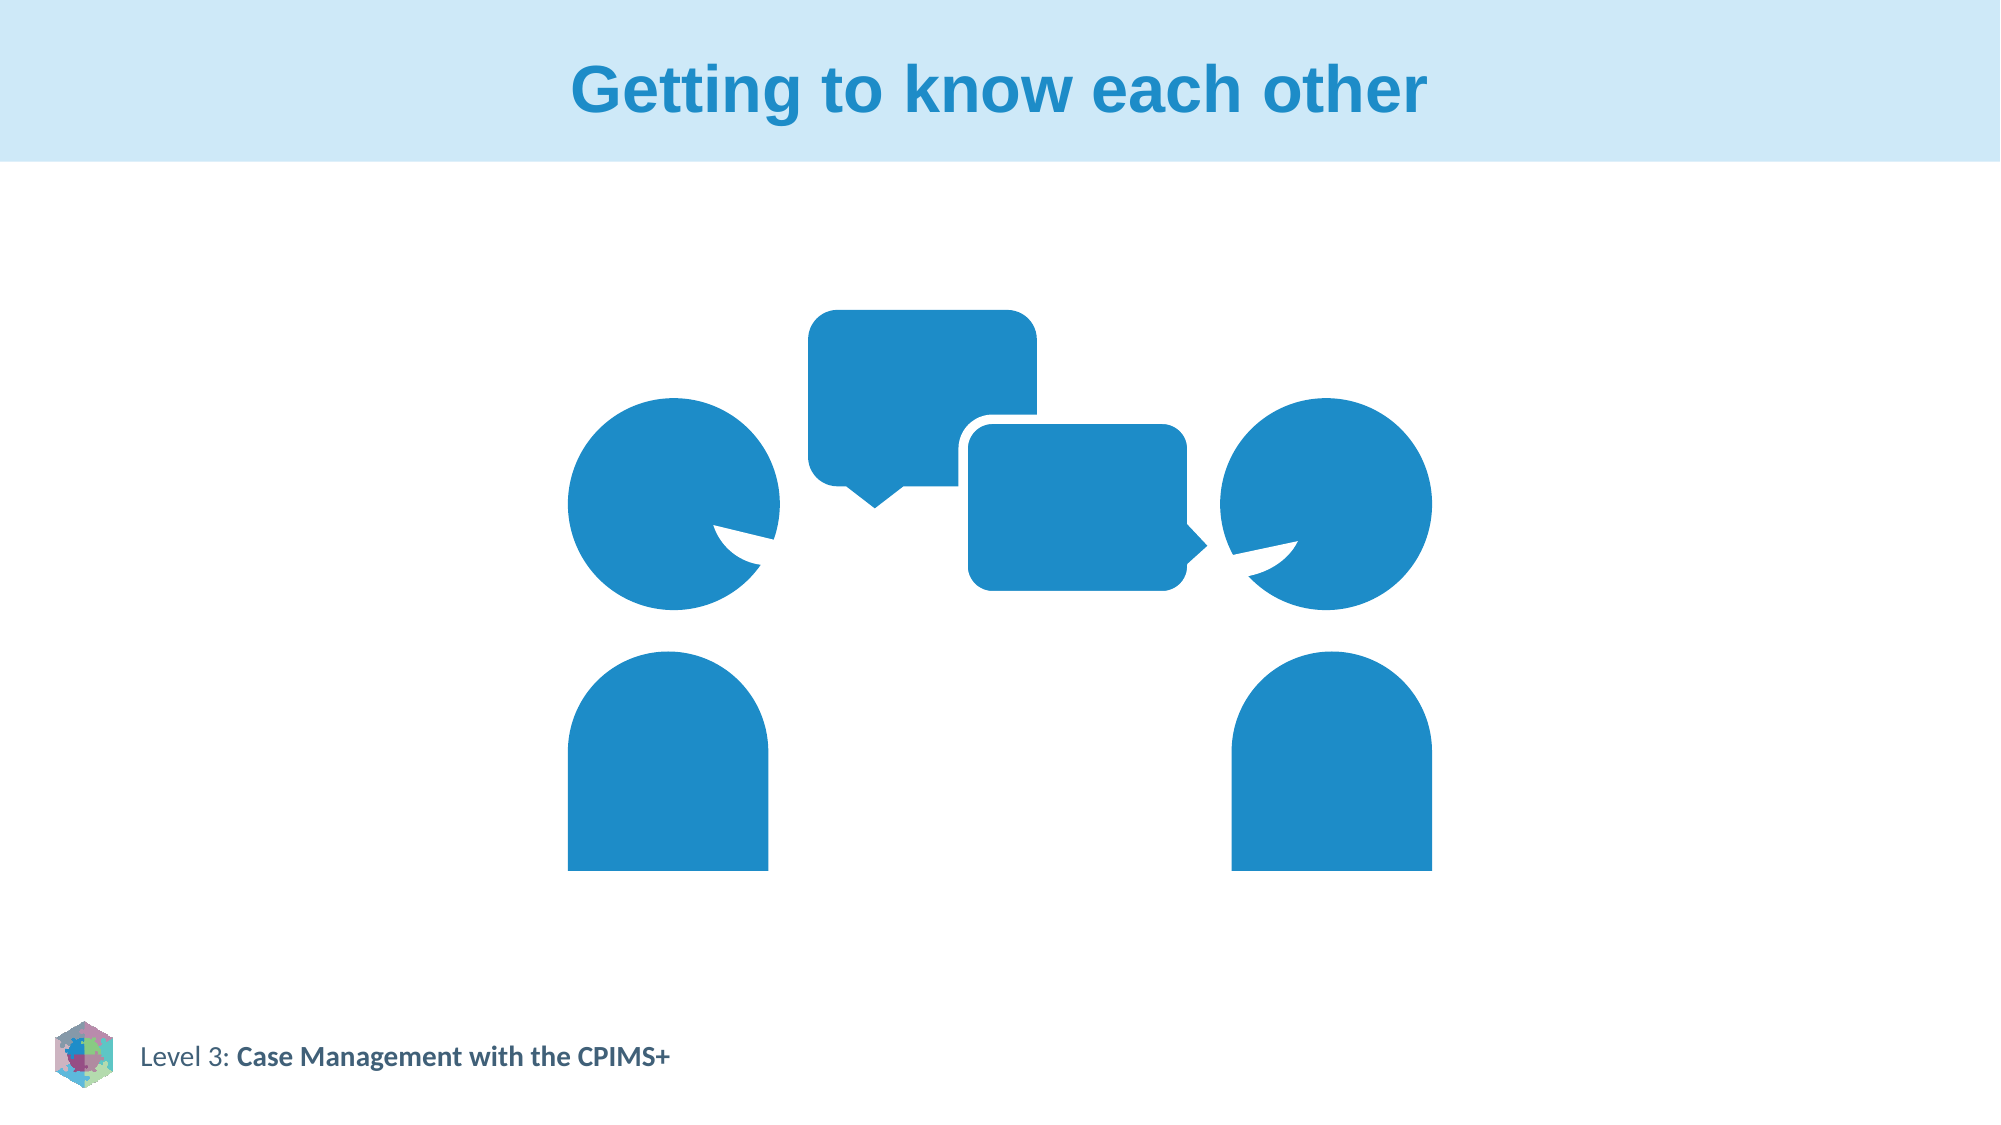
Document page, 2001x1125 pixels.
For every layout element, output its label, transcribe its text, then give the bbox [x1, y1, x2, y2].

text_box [567, 309, 1433, 871]
title Getting to know each other [137, 19, 1863, 163]
picture [55, 1021, 113, 1088]
